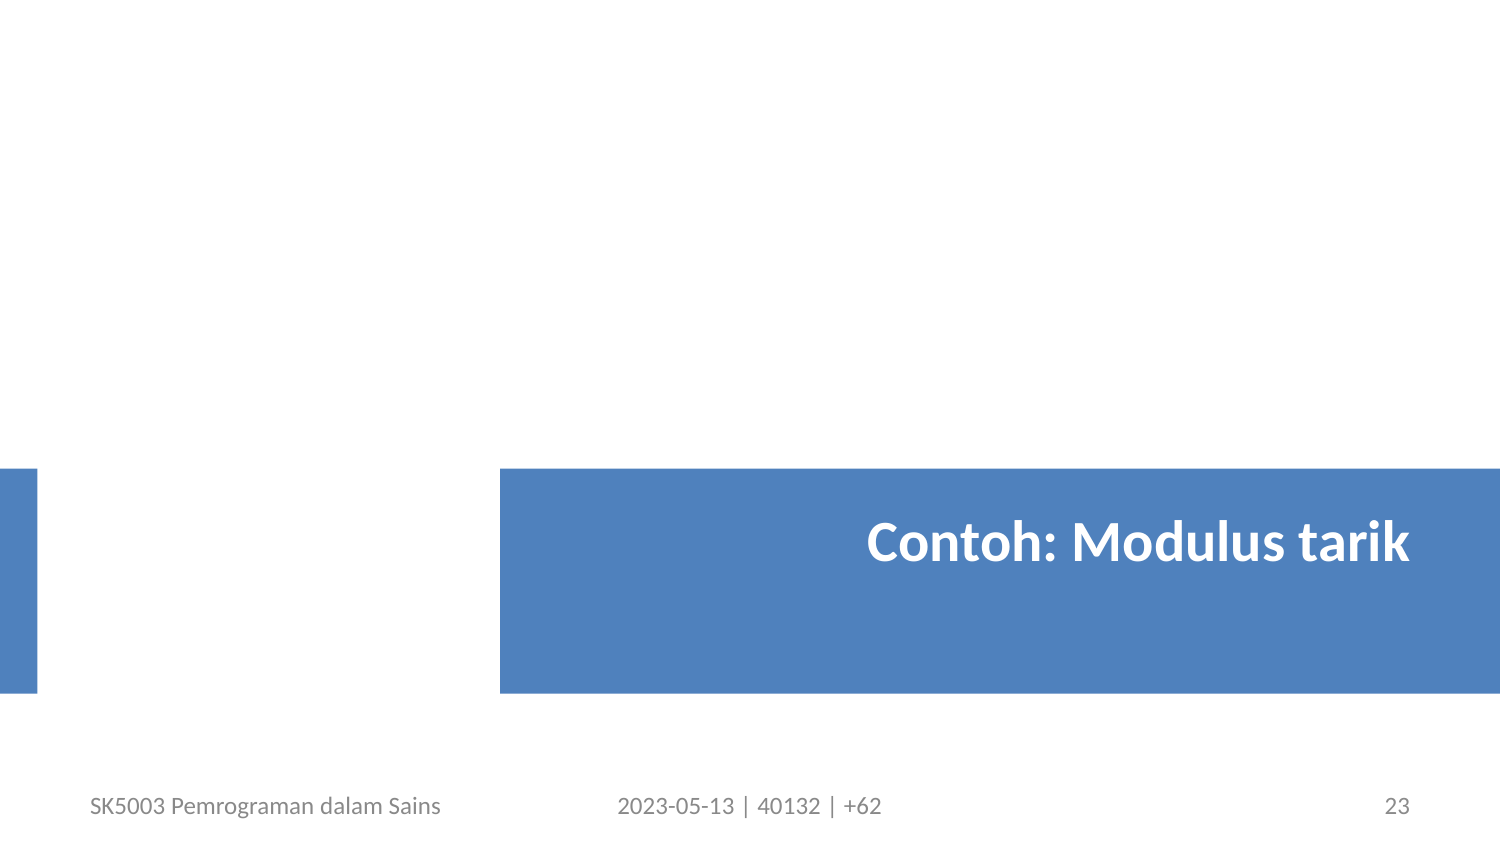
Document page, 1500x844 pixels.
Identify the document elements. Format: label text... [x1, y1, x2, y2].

slide_number 23 [1074, 782, 1425, 827]
text_box Contoh: Modulus tarik [587, 509, 1425, 666]
slide_number SK5003 Pemrograman dalam Sains [75, 782, 463, 827]
footer 2023-05-13 | 40132 | +62 [512, 782, 988, 827]
